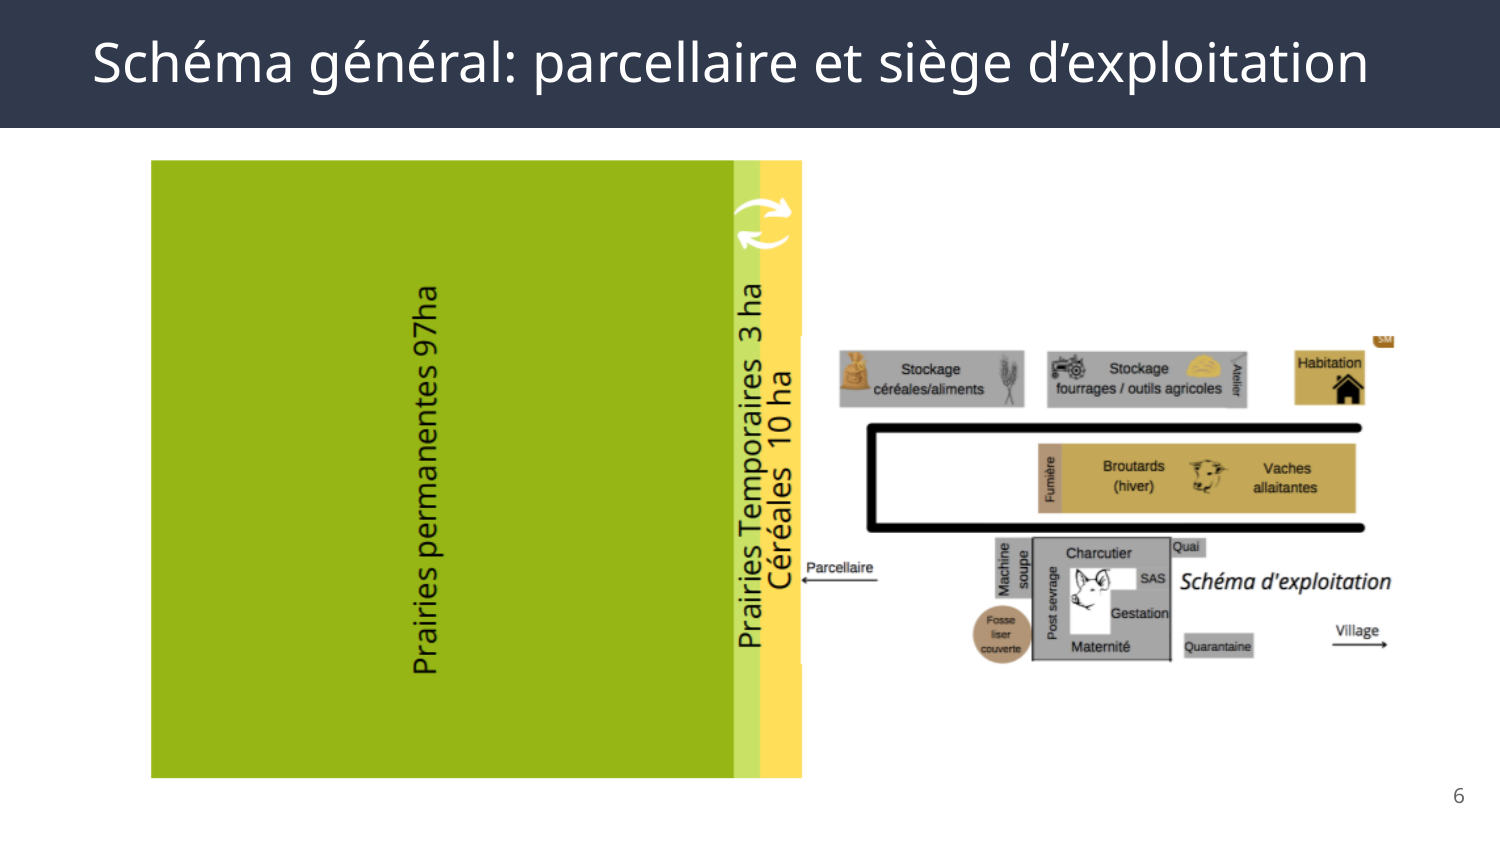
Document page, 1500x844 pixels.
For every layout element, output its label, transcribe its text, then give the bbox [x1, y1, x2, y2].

slide_number 6 [1389, 764, 1480, 830]
picture [61, 151, 1408, 794]
title Schéma général: parcellaire et siège d’exploitation [77, 12, 1423, 116]
